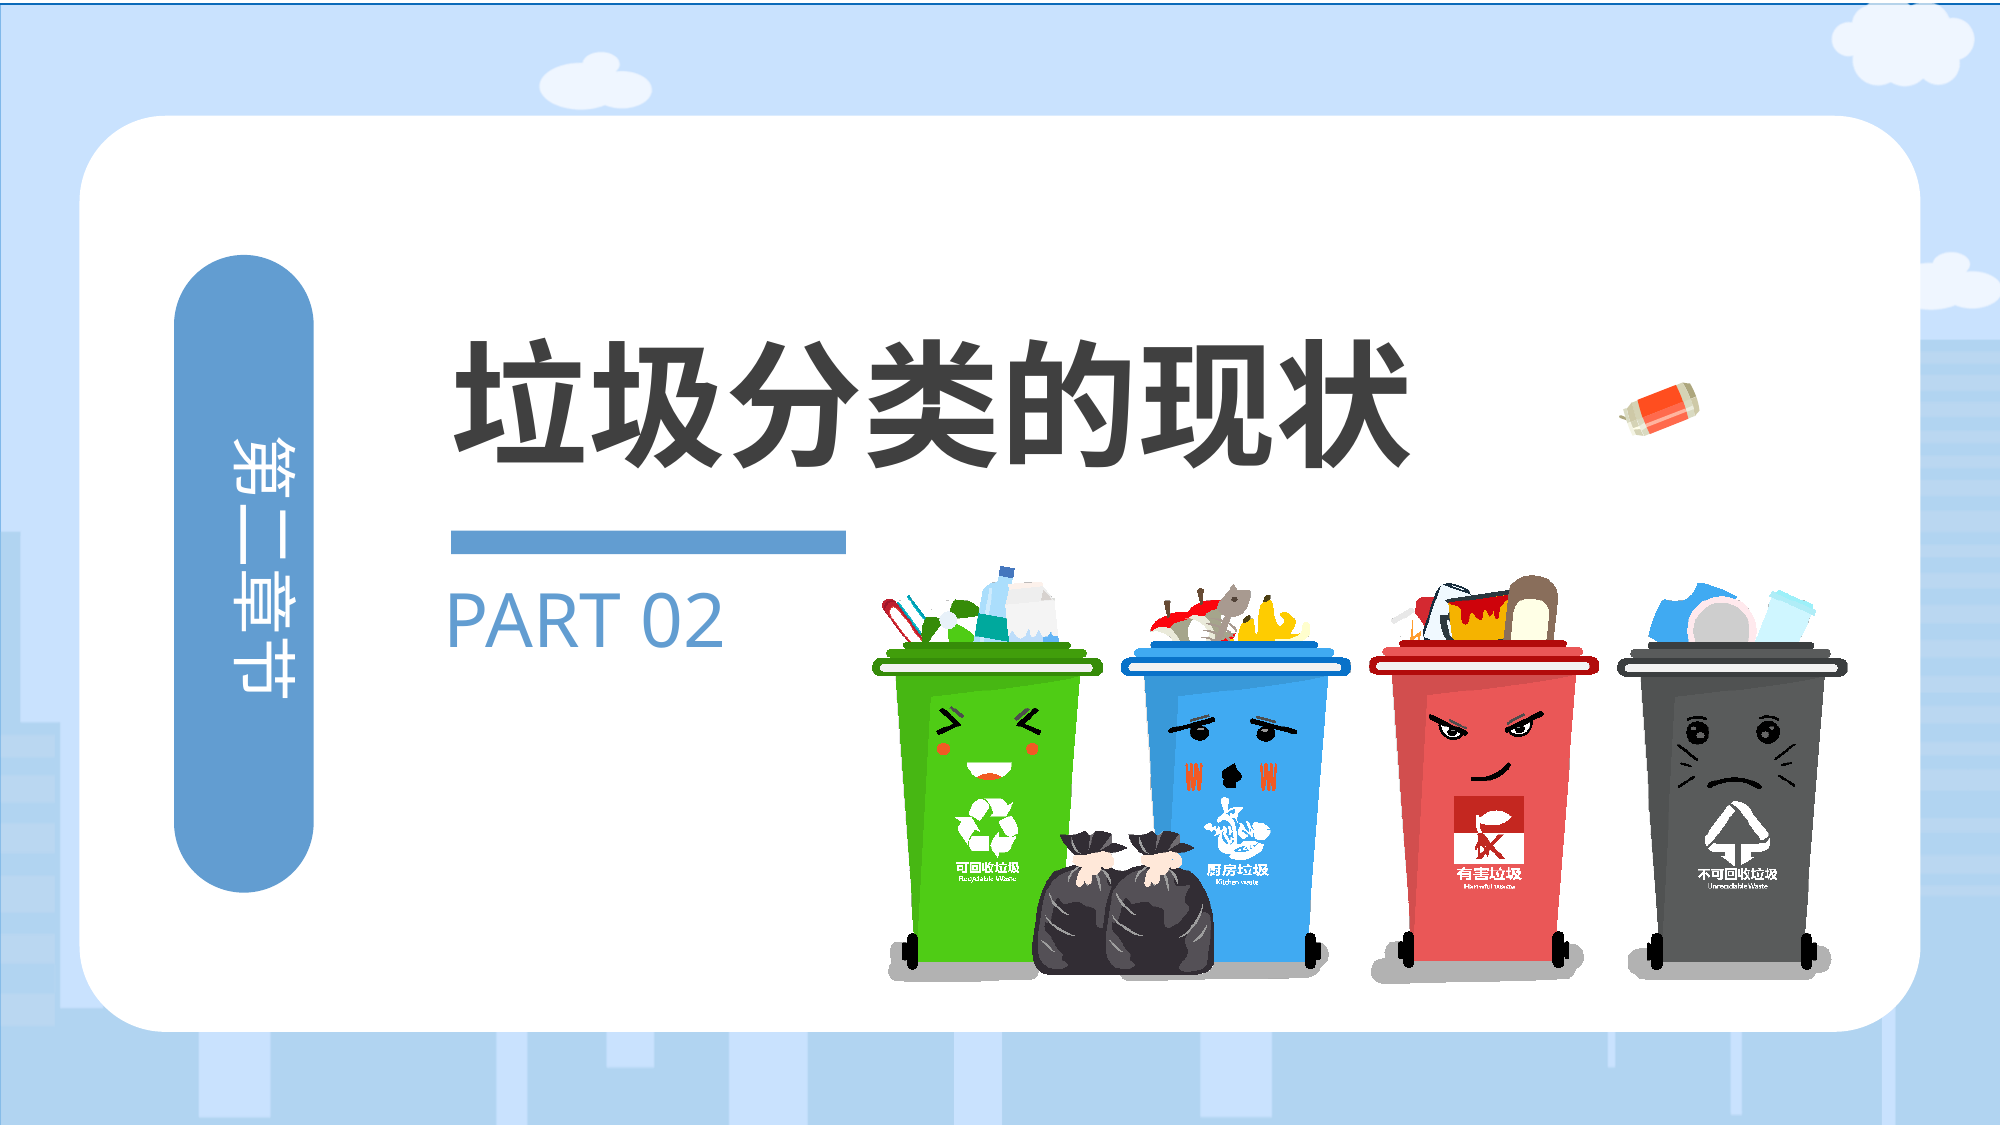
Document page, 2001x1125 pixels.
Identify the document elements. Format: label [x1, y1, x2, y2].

text_box [1637, 371, 1685, 451]
picture [0, 3, 2000, 1125]
